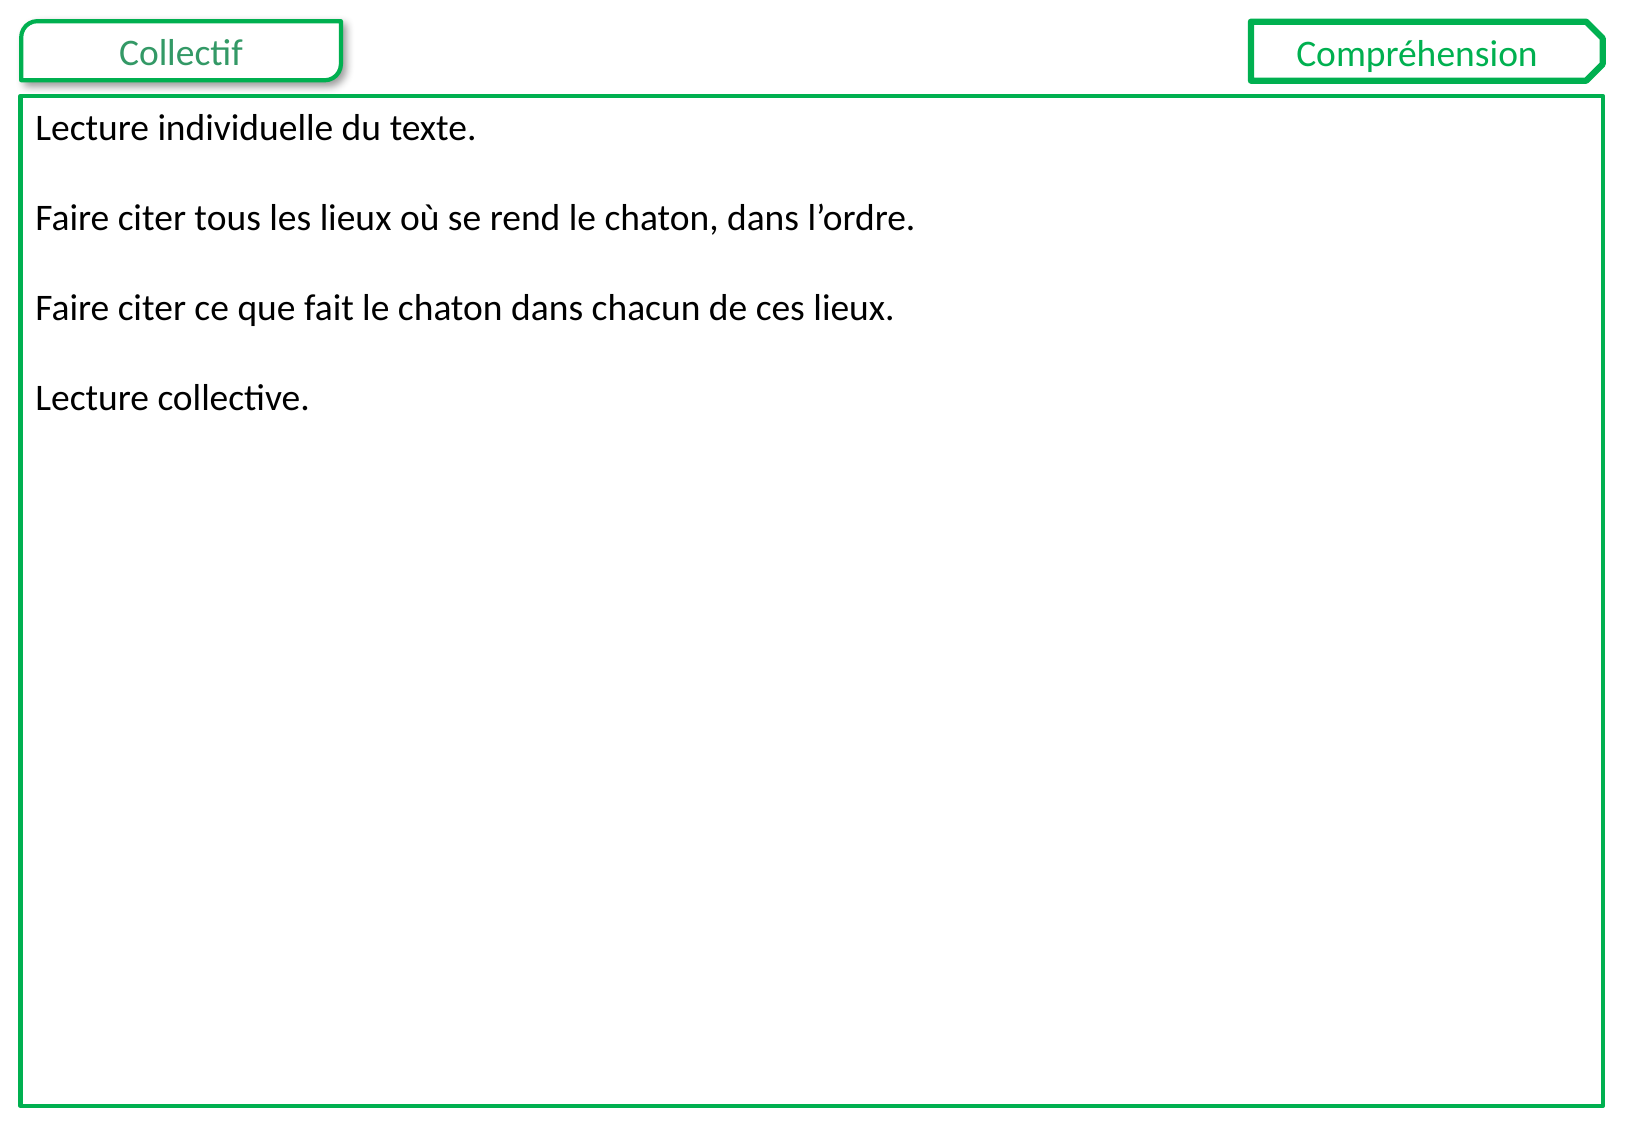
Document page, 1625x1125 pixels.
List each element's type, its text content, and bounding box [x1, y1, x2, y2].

list Compréhension [1250, 21, 1584, 81]
list Lecture individuelle du texte. Faire citer tous les lieux où se rend le chaton, dans l’ordre. Faire citer ce que fait le chaton dans chacun de ces lieux. Lecture collective. [18, 94, 1605, 1108]
